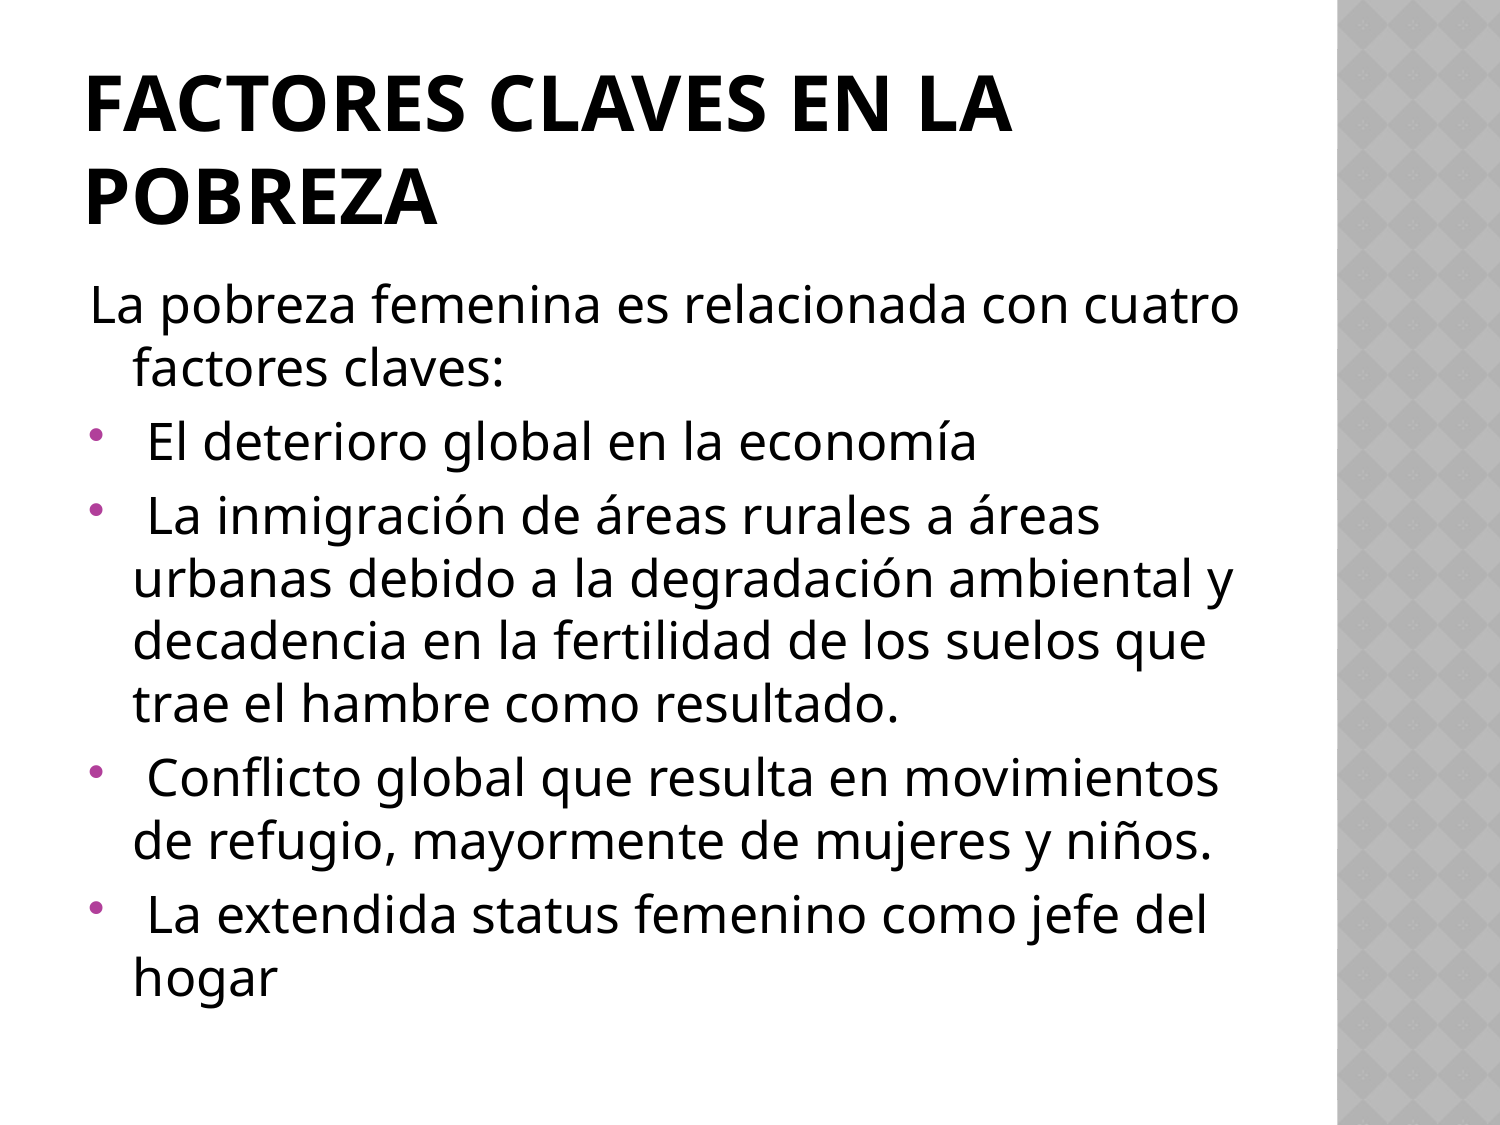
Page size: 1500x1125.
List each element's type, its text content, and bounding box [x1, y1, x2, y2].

list La pobreza femenina es relacionada con cuatro factores claves: El deterioro global en la economía La inmigración de áreas rurales a áreas urbanas debido a la degradación ambiental y decadencia en la fertilidad de los suelos que trae el hambre como resultado. Conflicto global que resulta en movimientos de refugio, mayormente de mujeres y niños. La extendida status femenino como jefe del hogar [75, 264, 1263, 1059]
title FACTORES CLAVES EN LA POBREZA [75, 52, 1263, 240]
